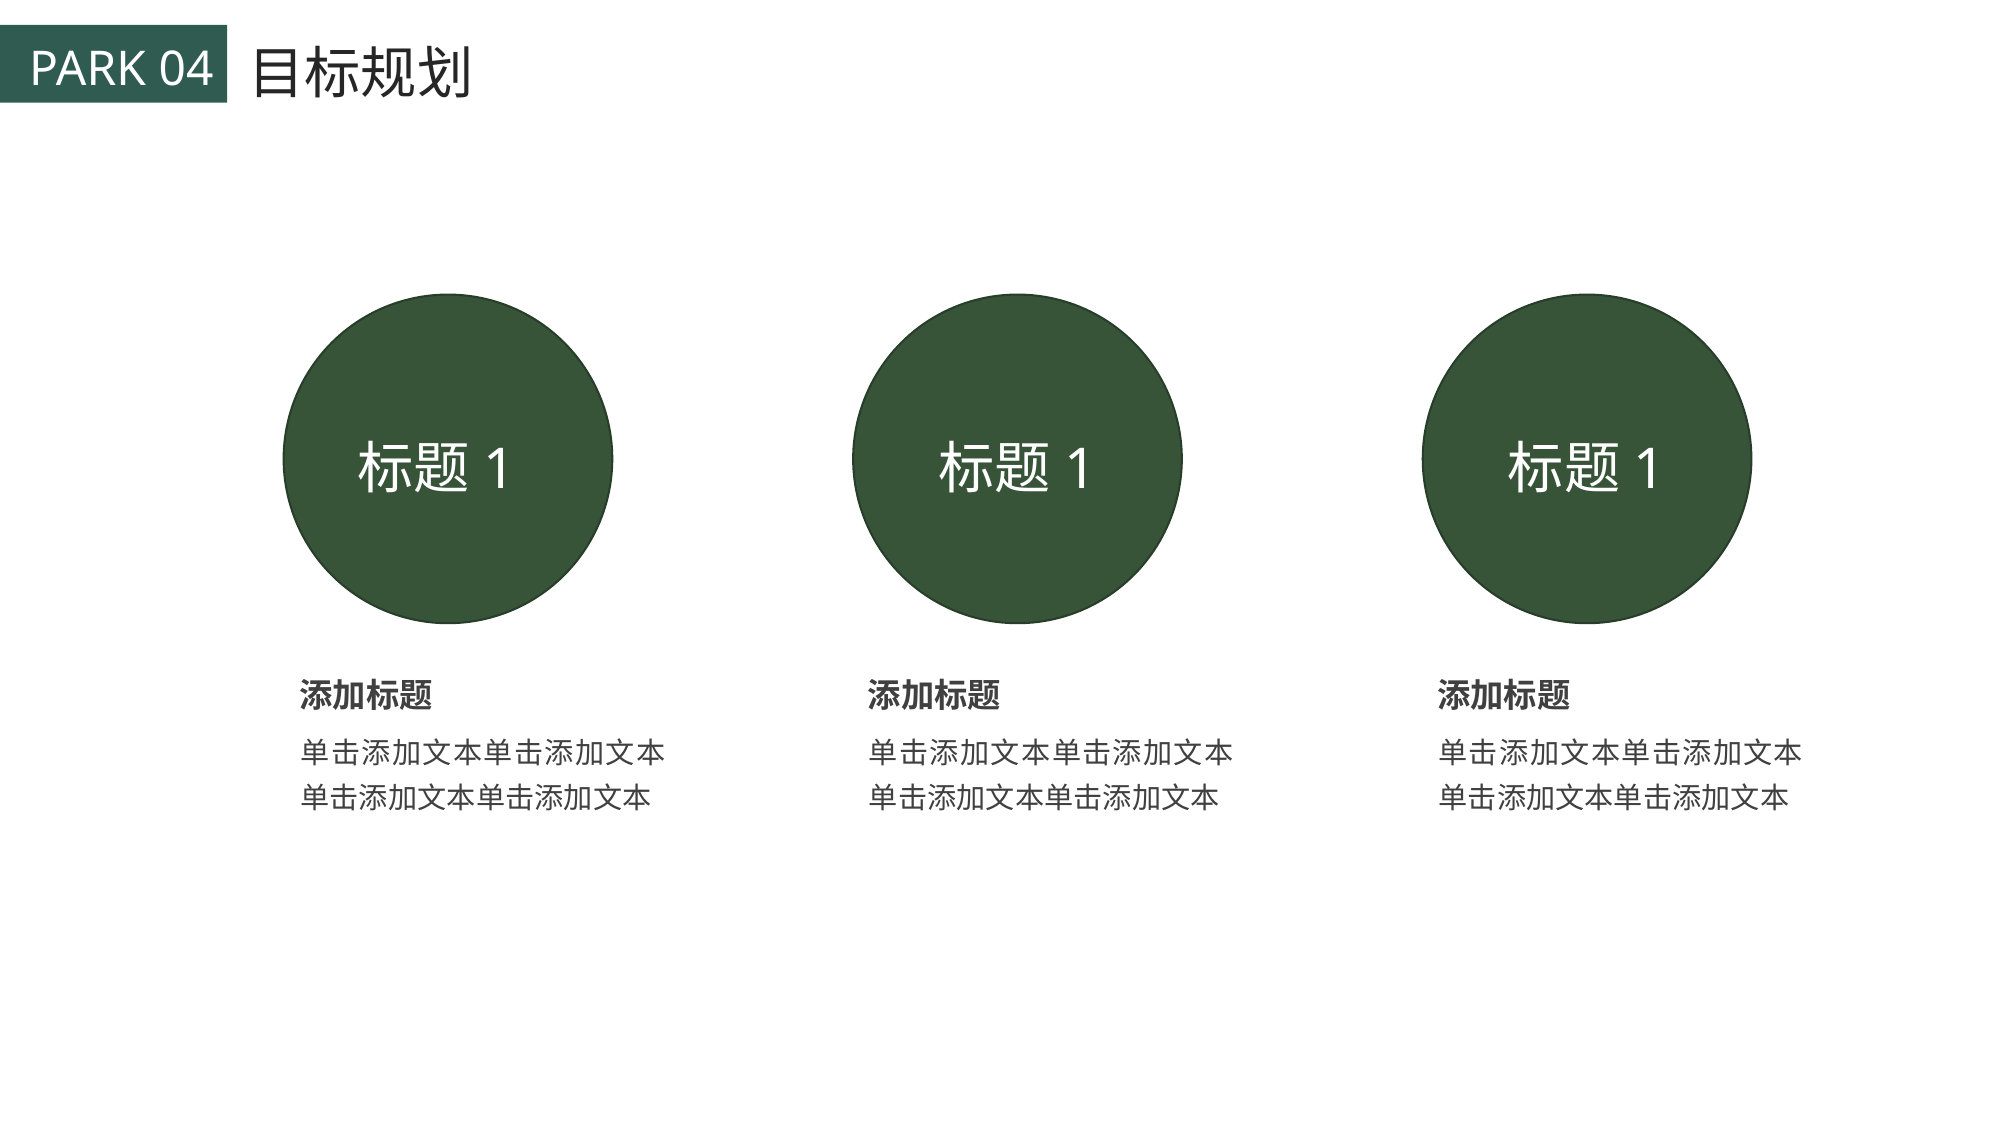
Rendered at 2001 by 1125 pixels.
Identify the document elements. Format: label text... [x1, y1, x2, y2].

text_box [1422, 671, 1819, 824]
text_box 标题1 [337, 408, 536, 510]
text_box [282, 293, 614, 625]
text_box [1421, 293, 1753, 625]
text_box 标题1 [1487, 408, 1687, 510]
text_box 标题1 [918, 408, 1117, 510]
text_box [853, 671, 1249, 824]
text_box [284, 671, 681, 819]
text_box 目标规划 [228, 13, 494, 115]
text_box [852, 293, 1183, 625]
